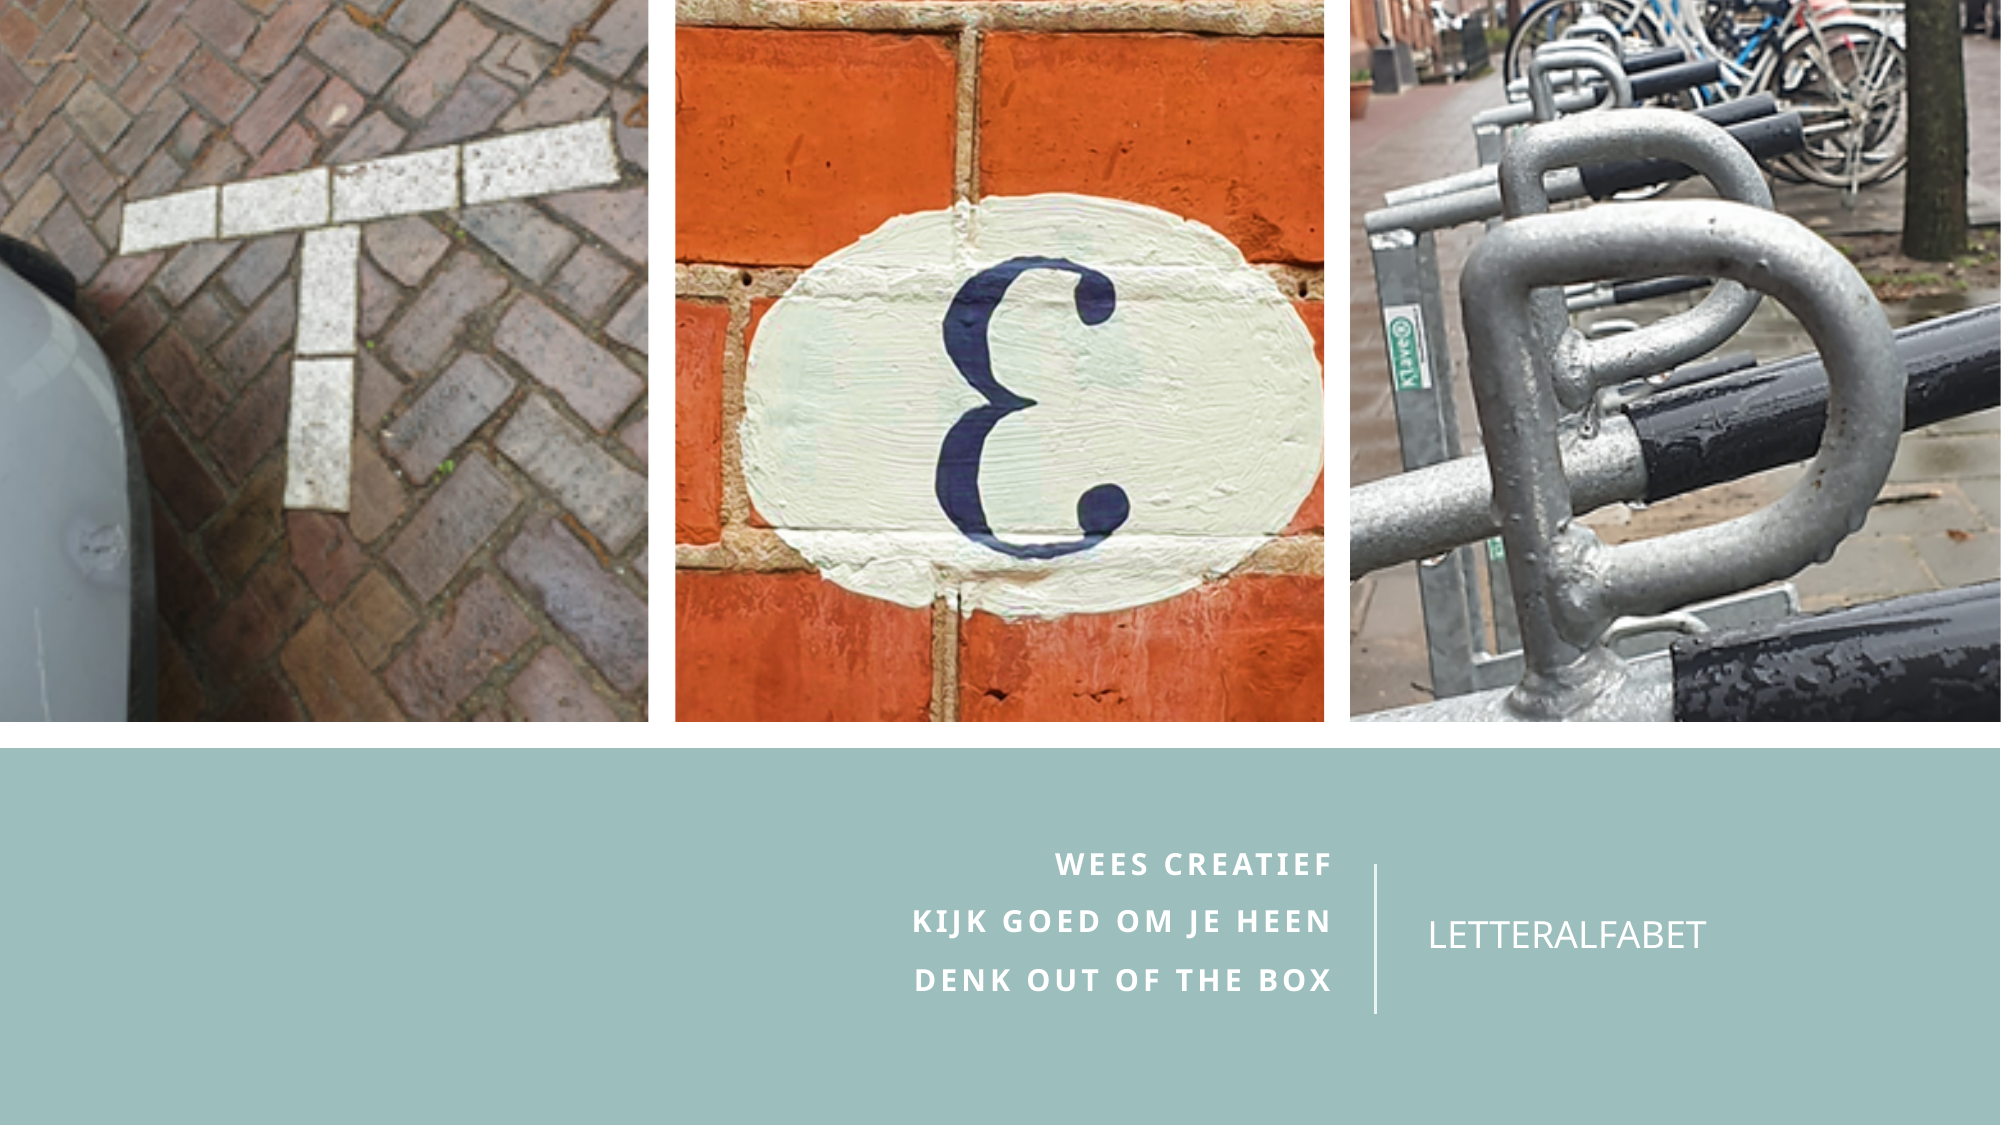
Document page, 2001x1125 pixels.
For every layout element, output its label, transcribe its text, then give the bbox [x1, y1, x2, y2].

list LETTERALFABET [1412, 813, 1938, 1054]
text_box [0, 747, 2000, 1125]
picture [675, 0, 1325, 722]
title WEES CREATIEF KIJK GOED OM JE HEEN DENK OUT OF THE BOX [75, 813, 1350, 1054]
picture [1349, 0, 2001, 722]
text_box [0, 0, 2000, 747]
picture [0, 0, 649, 722]
